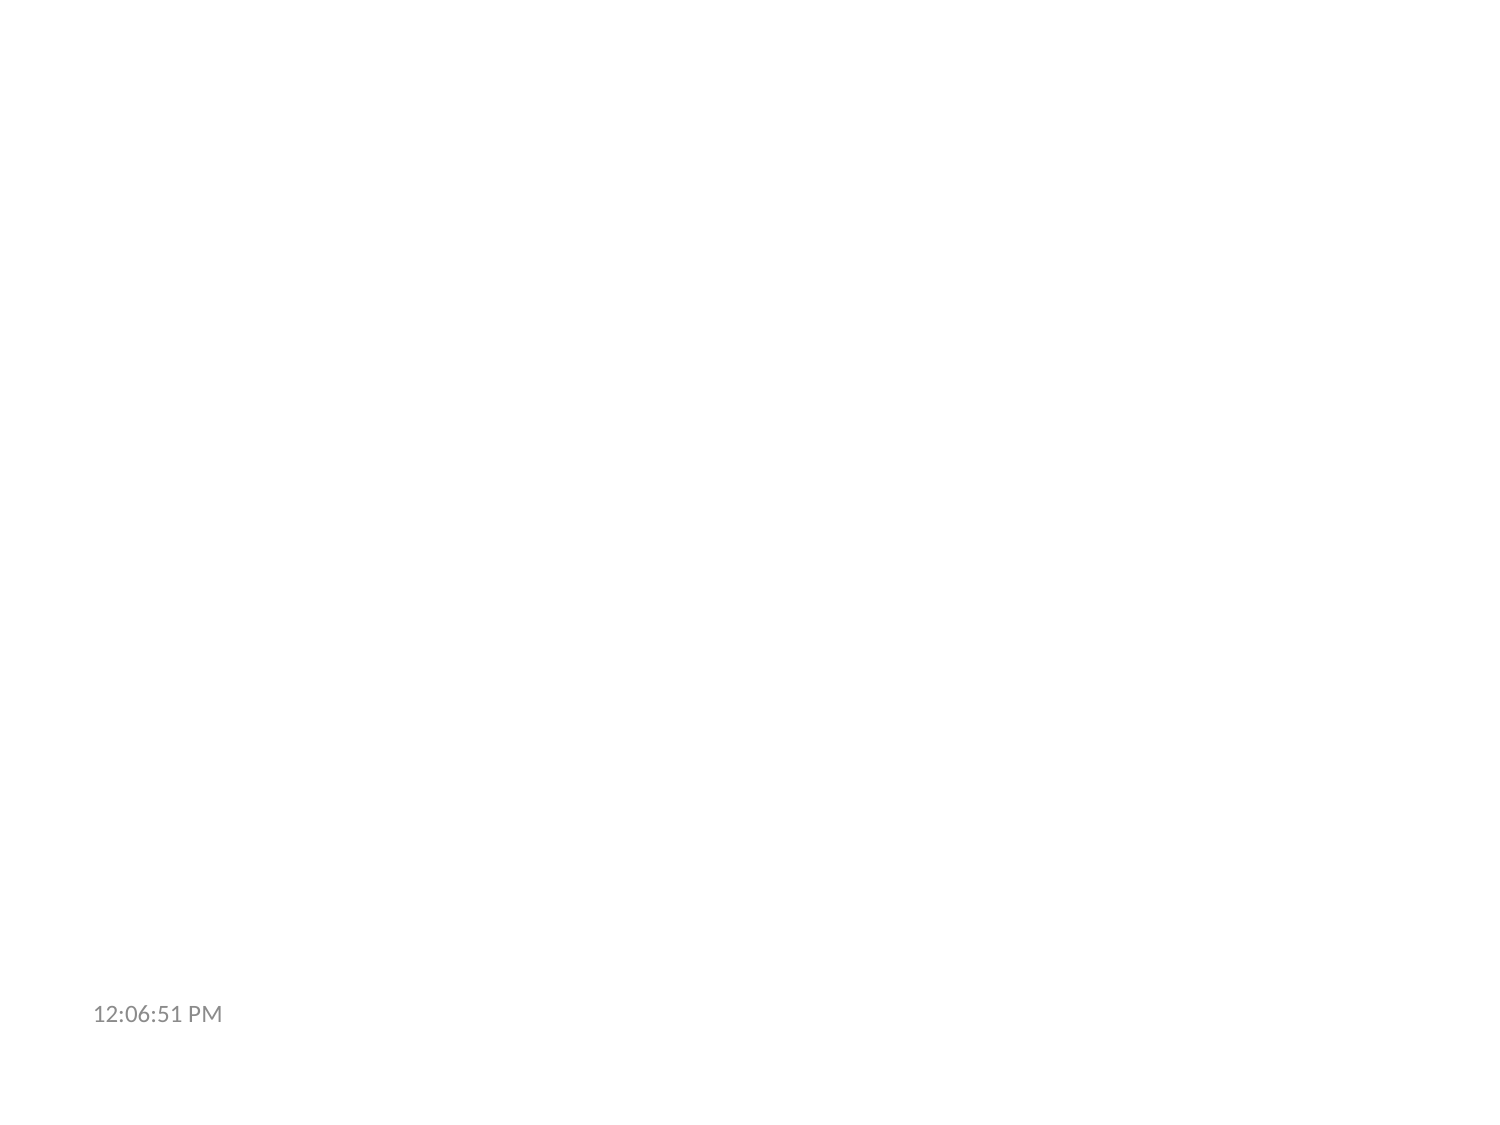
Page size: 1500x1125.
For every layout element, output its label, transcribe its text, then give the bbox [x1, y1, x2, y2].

text_box 3:35:09 PM [77, 982, 428, 1043]
